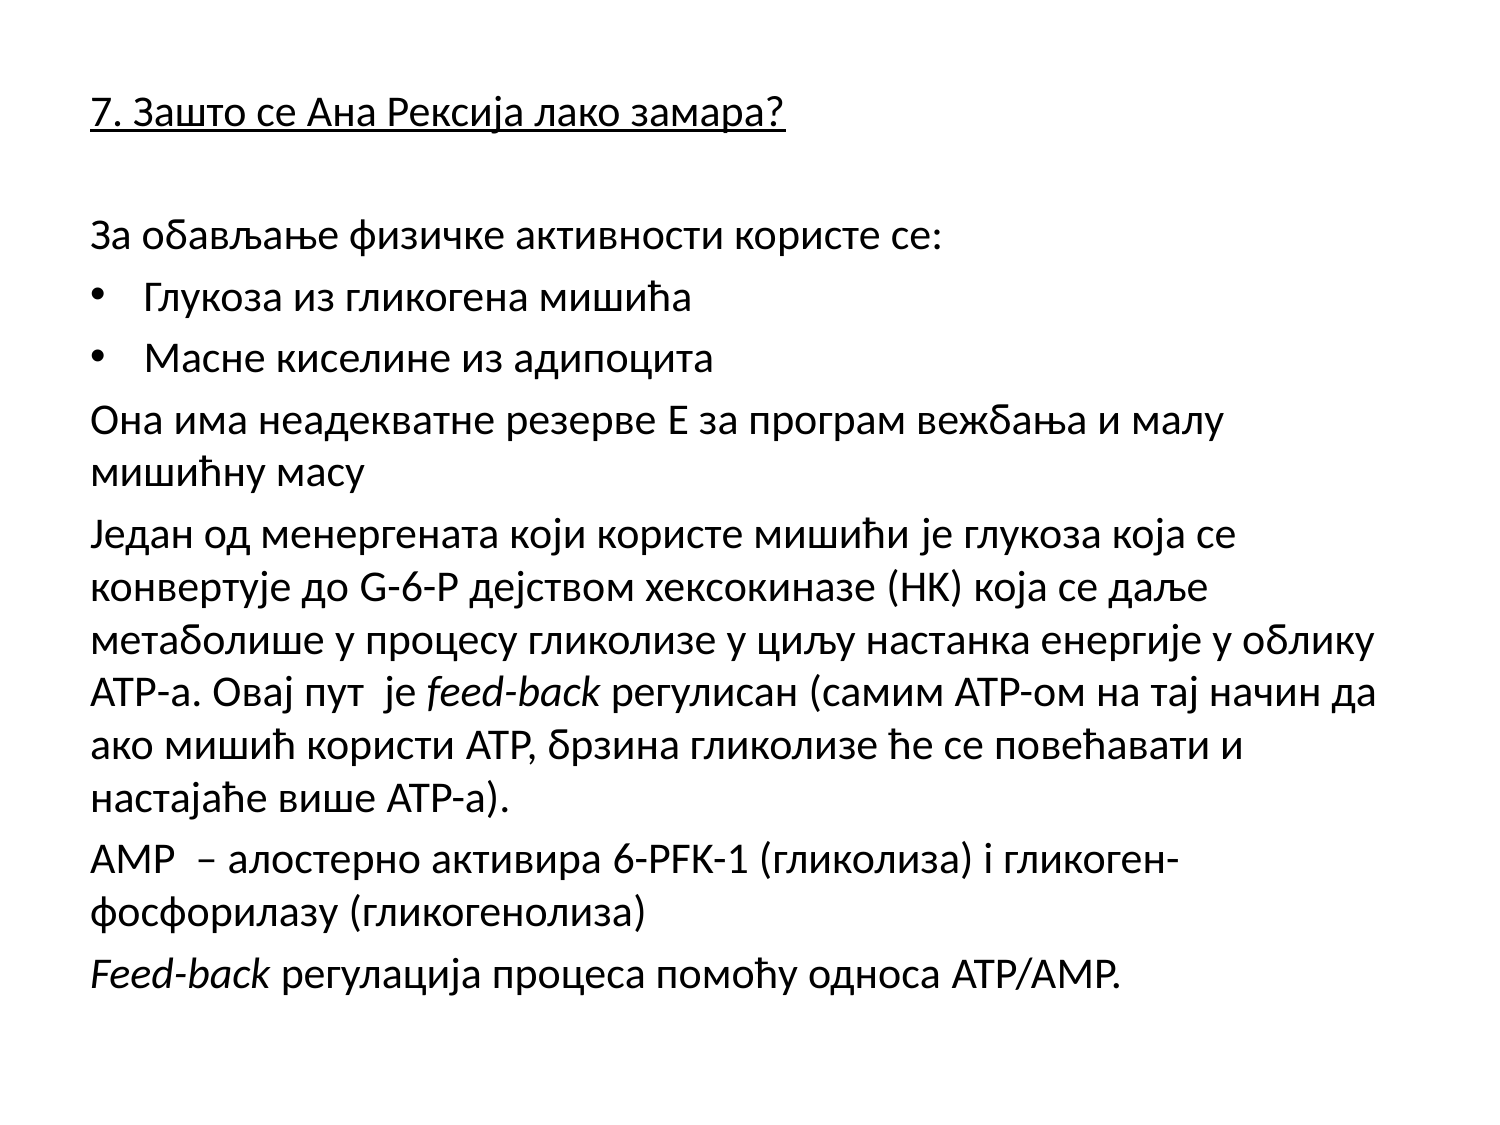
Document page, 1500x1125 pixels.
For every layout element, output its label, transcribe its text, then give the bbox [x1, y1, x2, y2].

list 7. Зашто се Ана Рексија лако замара? За обављање физичке активности користе се: Глукоза из гликогена мишића Масне киселине из адипоцита Она има неадекватне резерве E за програм вежбања и малу мишићну масу Један од менергената који користе мишићи je глукоза која се конвертује до G-6-P дејством хексокиназе (HK) која се даље метаболише у процесу гликолизе у циљу настанка енергије у облику АТР-а. Овај пут je feed-back регулисан (самим ATP-oм на тај начин да ако мишић користи ATP, брзина гликолизе ће се повећавати и настајаће више ATP-a). AMP – алостерно активира 6-PFK-1 (гликолиза) i гликоген-фосфорилазу (гликогенолиза) Feed-back регулација процеса помоћу односа ATP/AMP. [75, 75, 1425, 1005]
